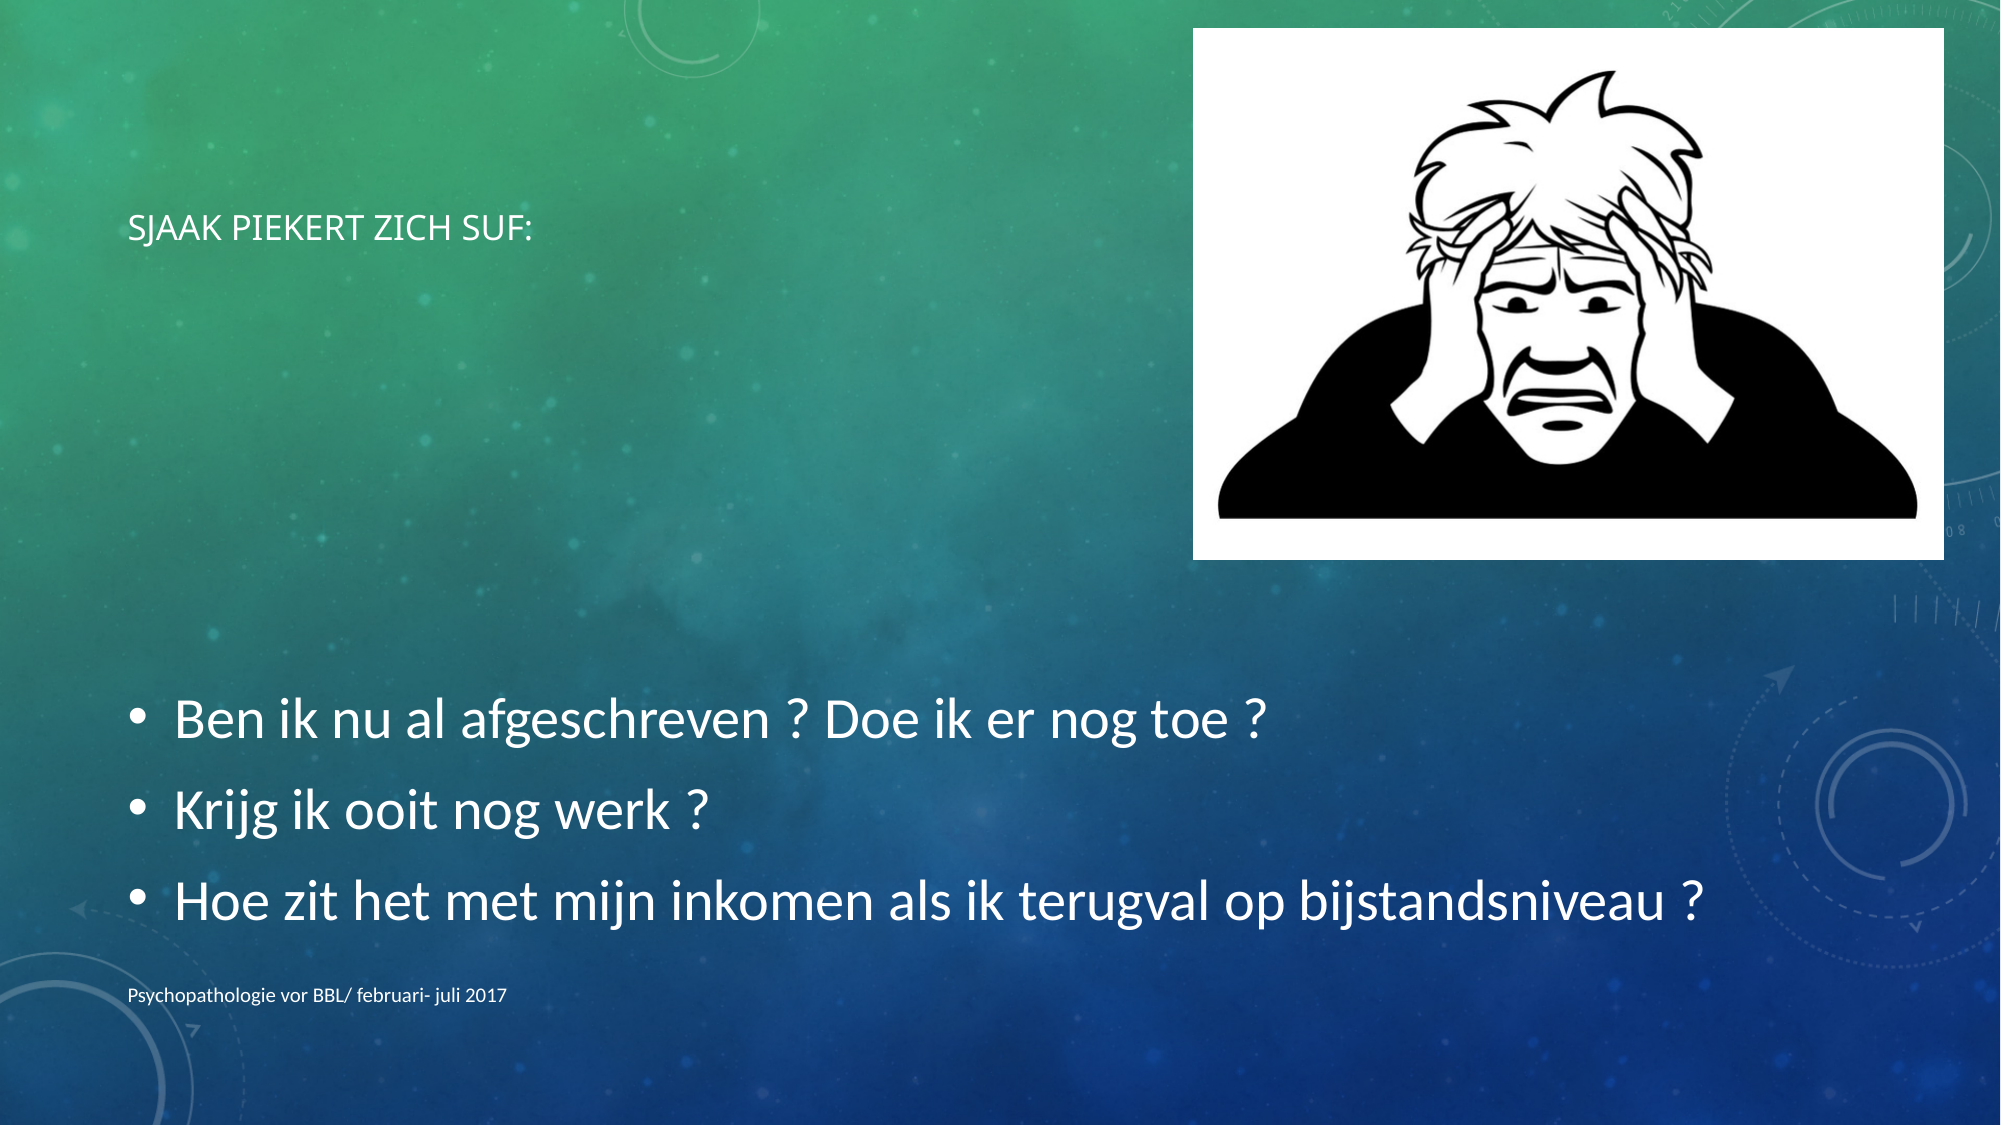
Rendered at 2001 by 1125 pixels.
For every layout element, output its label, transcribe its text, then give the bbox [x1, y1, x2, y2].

picture [0, 0, 2001, 1125]
list Ben ik nu al afgeschreven ? Doe ik er nog toe ? Krijg ik ooit nog werk ? Hoe zit het met mijn inkomen als ik terugval op bijstandsniveau ? [112, 606, 1775, 967]
footer Psychopathologie vor BBL/ februari- juli 2017 [112, 963, 1397, 1025]
title Sjaak piekert zich suf: [112, 99, 1187, 339]
